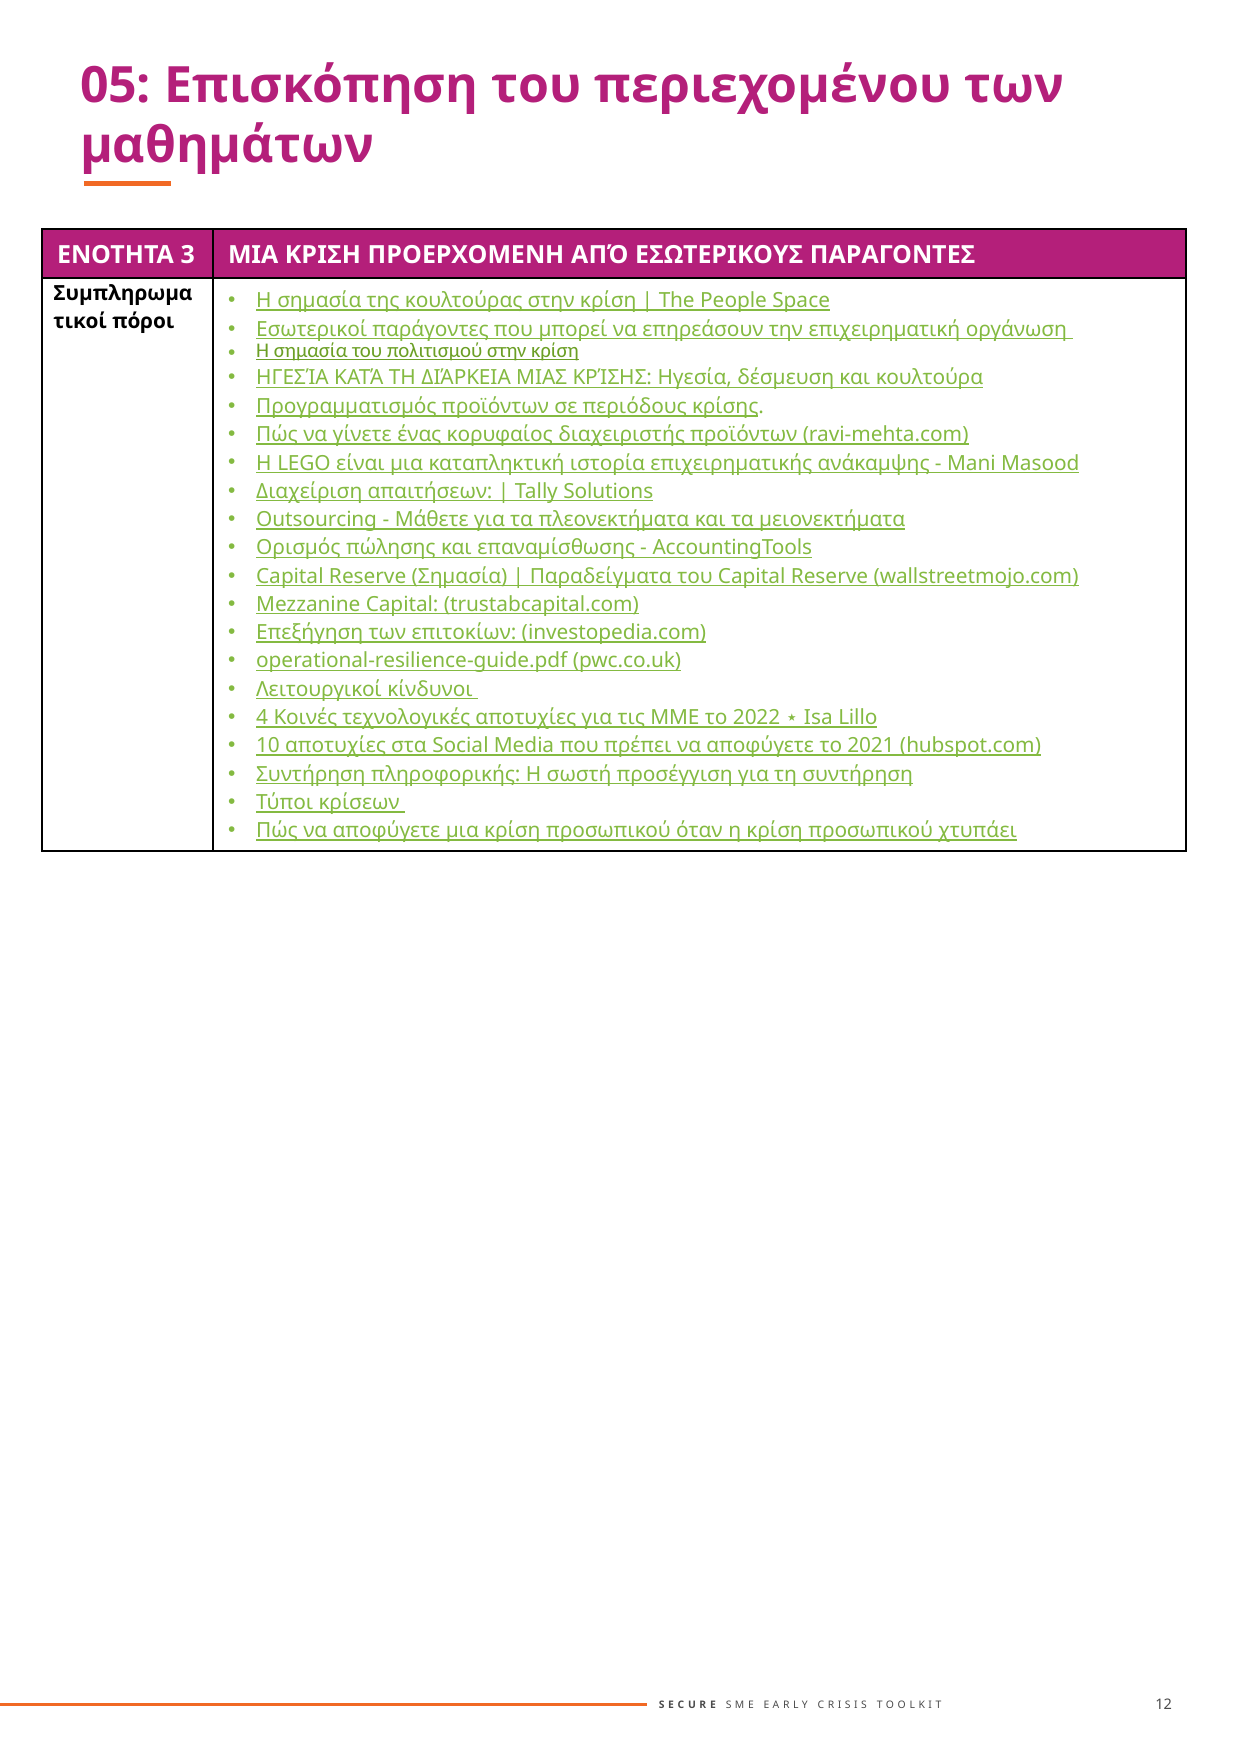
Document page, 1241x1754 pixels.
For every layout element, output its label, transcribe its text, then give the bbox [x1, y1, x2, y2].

slide_number 12 [1024, 1666, 1187, 1743]
list 05: Επισκόπηση του περιεχομένου των μαθημάτων [64, 45, 1165, 168]
table_header ΜΙΑ ΚΡΙΣΗ ΠΡΟΕΡΧΟΜΕΝΗ ΑΠΌ ΕΣΩΤΕΡΙΚΟΥΣ ΠΑΡΑΓΟΝΤΕΣ [214, 230, 1185, 277]
table_cell Συμπληρωματικοί πόροι [43, 279, 212, 850]
table_header ΕΝΟΤΗΤΑ 3 [43, 230, 212, 277]
table_cell Η σημασία της κουλτούρας στην κρίση | The People Space Εσωτερικοί παράγοντες που μπορεί να επηρεάσουν την επιχειρηματική οργάνωση Η σημασία του πολιτισμού στην κρίση ΗΓΕΣΊΑ ΚΑΤΆ ΤΗ ΔΙΆΡΚΕΙΑ ΜΙΑΣ ΚΡΊΣΗΣ: Ηγεσία, δέσμευση και κουλτούρα Προγραμματισμός προϊόντων σε περιόδους κρίσης. Πώς να γίνετε ένας κορυφαίος διαχειριστής προϊόντων (ravi-mehta.com) Η LEGO είναι μια καταπληκτική ιστορία επιχειρηματικής ανάκαμψης - Mani Masood Διαχείριση απαιτήσεων: | Tally Solutions Outsourcing - Μάθετε για τα πλεονεκτήματα και τα μειονεκτήματα Ορισμός πώλησης και επαναμίσθωσης - AccountingTools Capital Reserve (Σημασία) | Παραδείγματα του Capital Reserve (wallstreetmojo.com) Mezzanine Capital: (trustabcapital.com) Επεξήγηση των επιτοκίων: (investopedia.com) operational-resilience-guide.pdf (pwc.co.uk) Λειτουργικοί κίνδυνοι 4 Κοινές τεχνολογικές αποτυχίες για τις ΜΜΕ το 2022 ⋆ Isa Lillo 10 αποτυχίες στα Social Media που πρέπει να αποφύγετε το 2021 (hubspot.com) Συντήρηση πληροφορικής: Η σωστή προσέγγιση για τη συντήρηση Τύποι κρίσεων Πώς να αποφύγετε μια κρίση προσωπικού όταν η κρίση προσωπικού χτυπάει [214, 279, 1185, 850]
